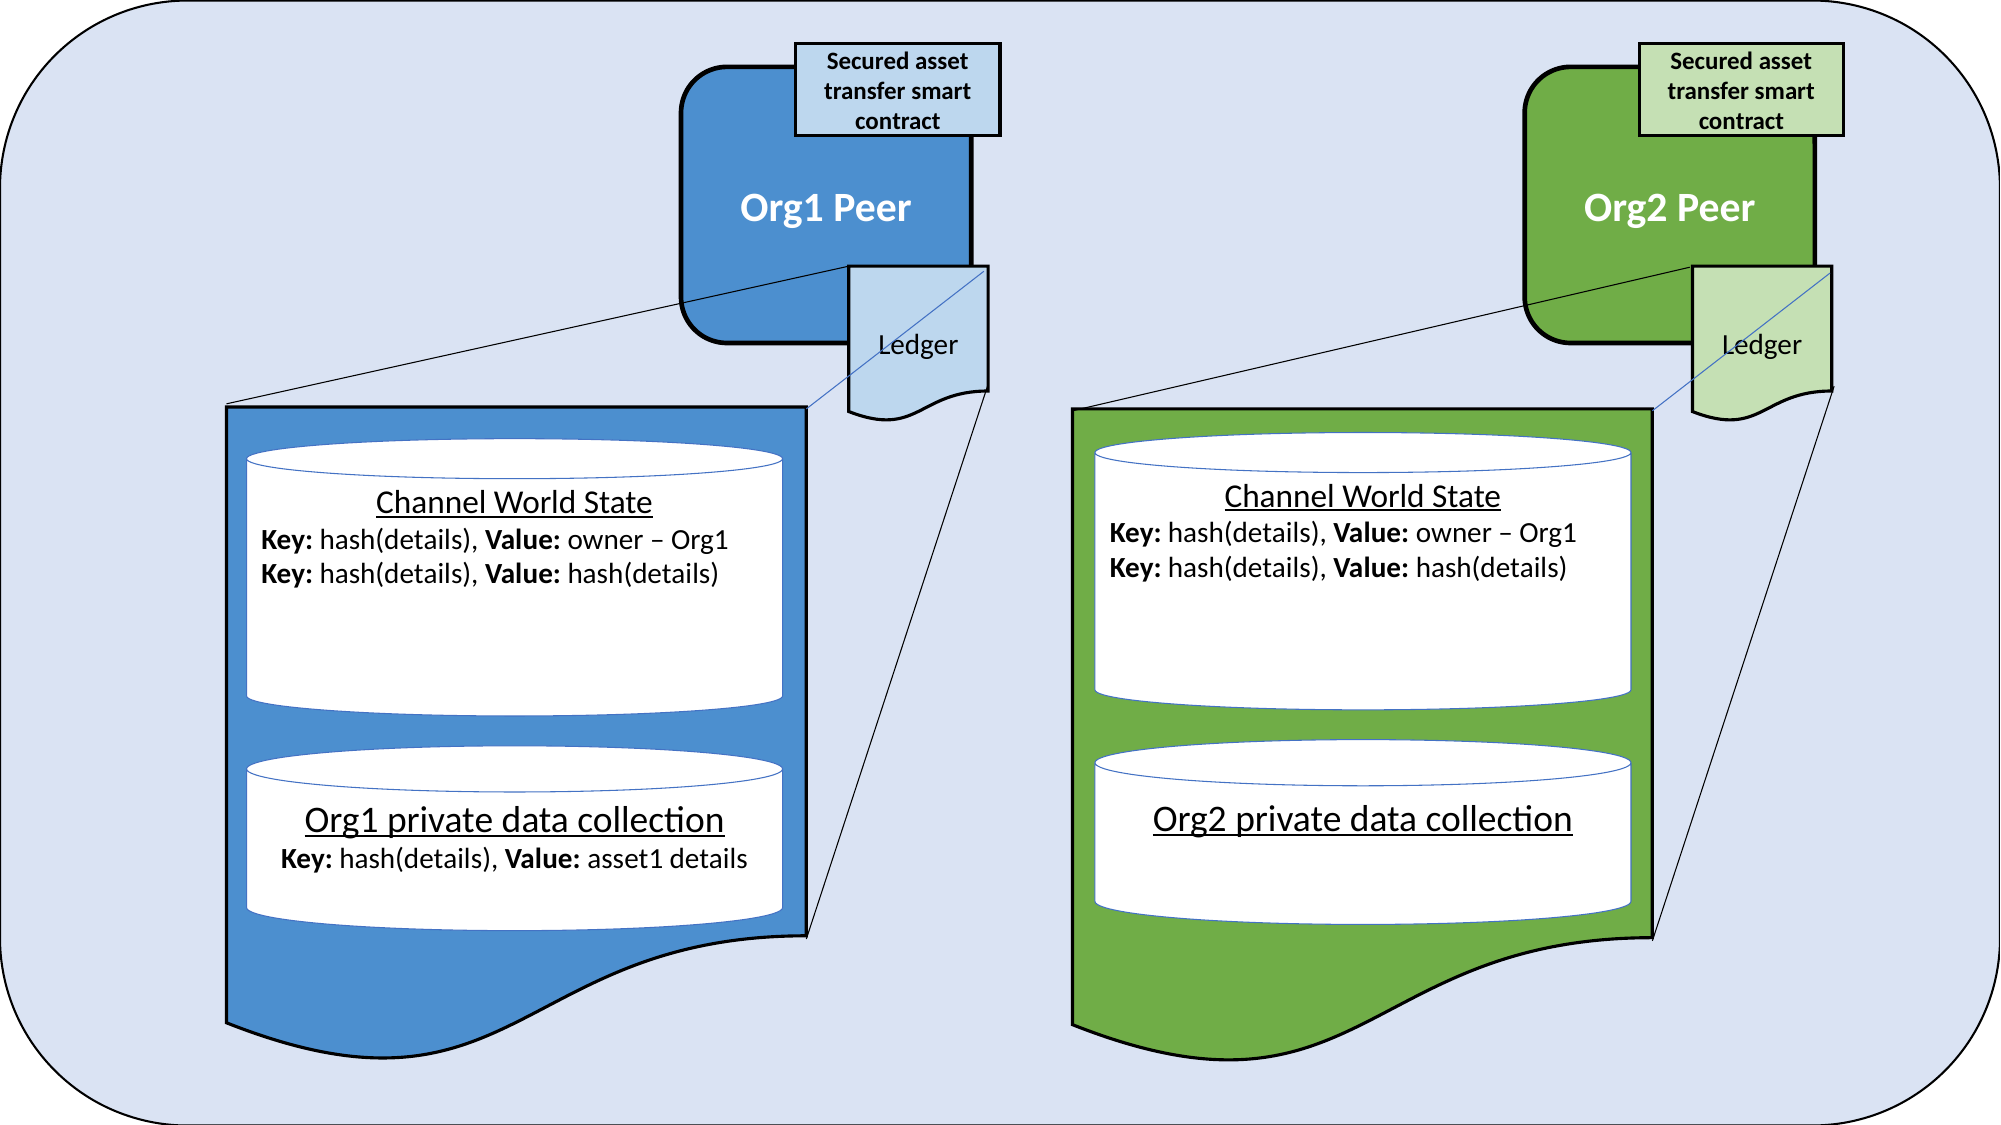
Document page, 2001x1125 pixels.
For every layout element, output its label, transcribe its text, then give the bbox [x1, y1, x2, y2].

text_box Channel World State Key: hash(details), Value: owner – Org1 Key: hash(details), Value: hash(details) [245, 438, 784, 717]
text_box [849, 271, 984, 384]
text_box Org1 Peer [681, 66, 972, 266]
text_box [1072, 411, 1652, 1060]
text_box Org2 Peer [1524, 66, 1815, 273]
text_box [806, 384, 989, 939]
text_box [1072, 267, 1690, 411]
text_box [1652, 386, 1835, 941]
text_box Ledger [849, 266, 989, 384]
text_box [1652, 273, 1830, 386]
text_box Secured asset transfer smart contract [795, 43, 1001, 136]
text_box Org2 private data collection [1094, 739, 1632, 925]
text_box [0, 0, 2000, 1125]
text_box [226, 266, 849, 404]
text_box [226, 407, 806, 1058]
text_box Org1 private data collection Key: hash(details), Value: asset1 details [245, 745, 784, 932]
text_box Secured asset transfer smart contract [1639, 43, 1844, 136]
text_box Channel World State Key: hash(details), Value: owner – Org1 Key: hash(details), Value: hash(details) [1094, 431, 1632, 711]
text_box Ledger [1692, 266, 1832, 386]
